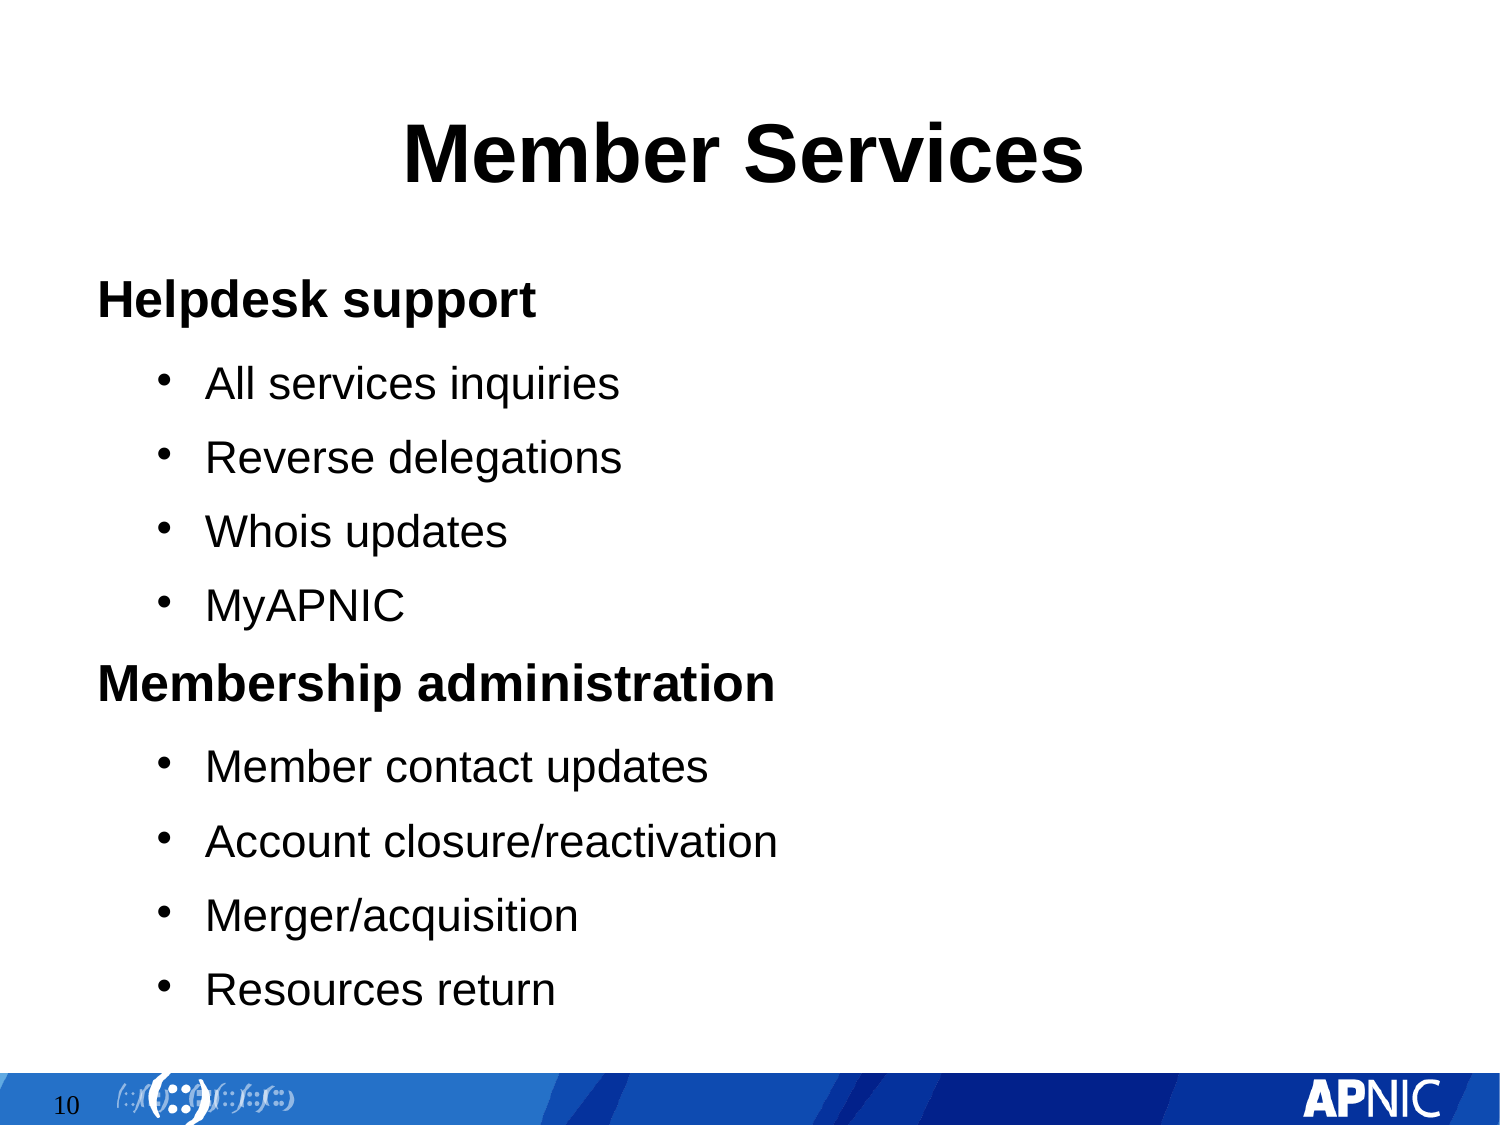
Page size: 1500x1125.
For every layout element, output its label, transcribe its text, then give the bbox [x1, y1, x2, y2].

slide_number 10 [15, 1087, 81, 1119]
title Member Services [69, 74, 1420, 229]
picture [0, 1069, 1500, 1125]
list Helpdesk support All services inquiries Reverse delegations Whois updates MyAPNIC Membership administration Member contact updates Account closure/reactivation Merger/acquisition Resources return [80, 267, 1431, 960]
